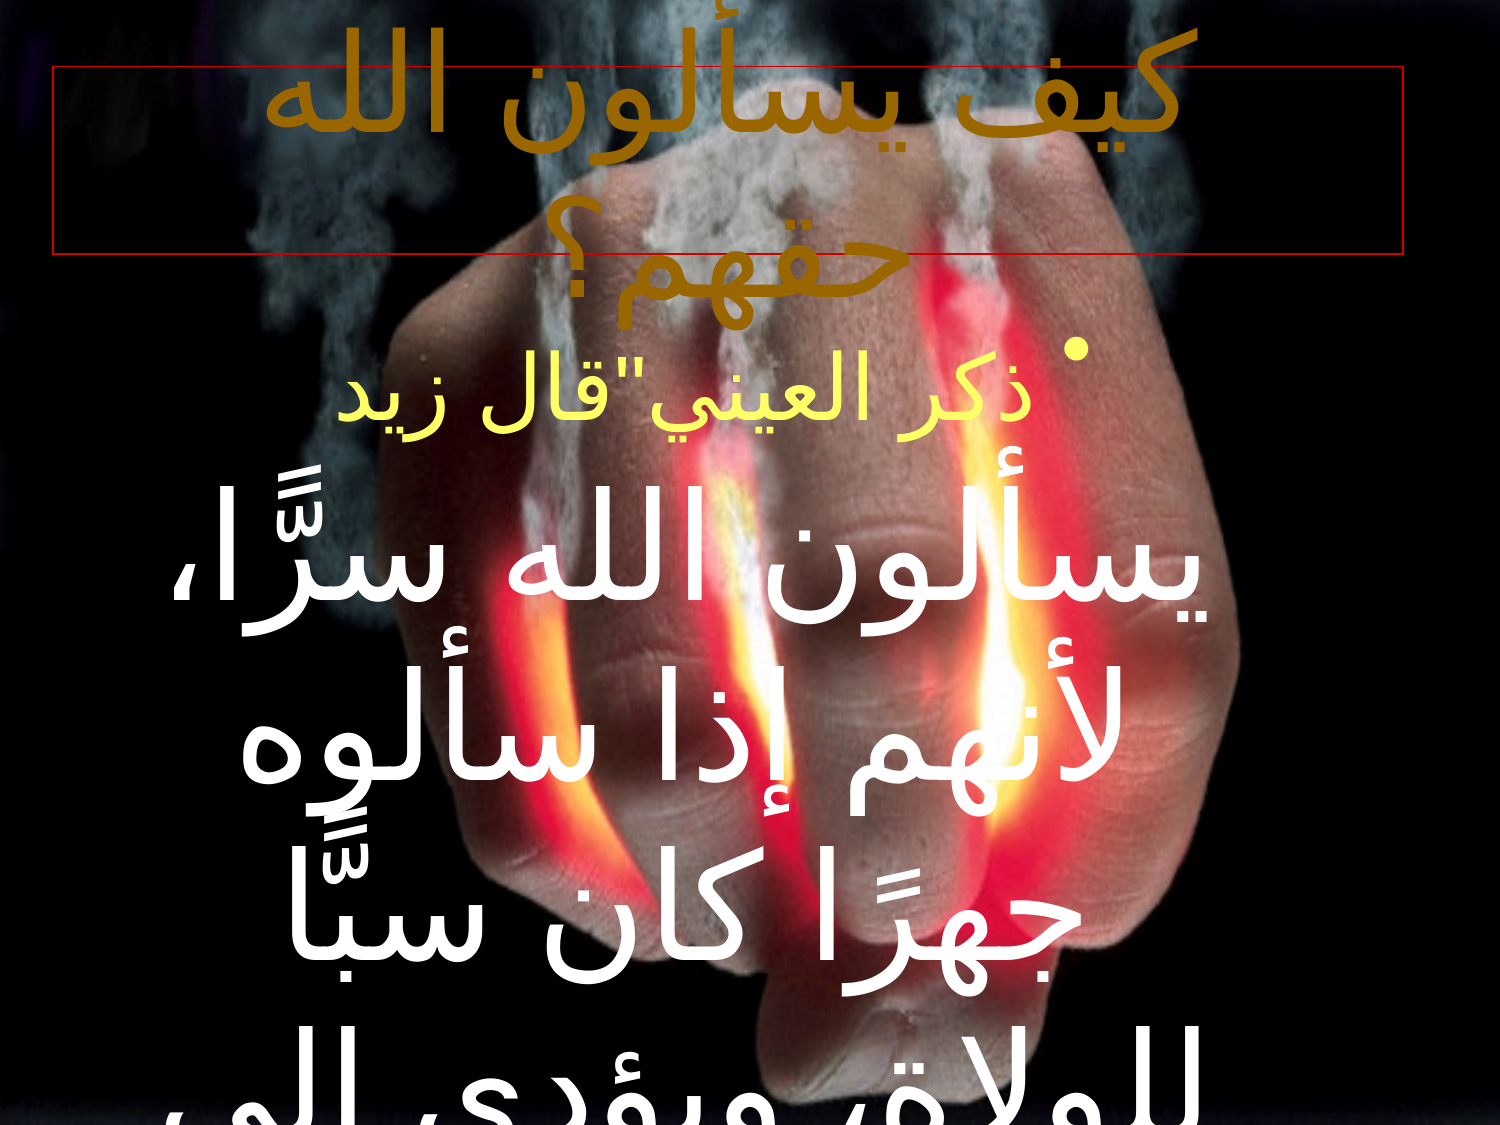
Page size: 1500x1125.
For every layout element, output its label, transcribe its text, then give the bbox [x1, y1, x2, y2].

list ذكر العيني"قال زيد يسألون الله سرًّا، لأنهم إذا سألوه جهرًا كان سبًّا للولاة، ويؤدي إلى الفتنة“ [74, 262, 1353, 1006]
title كيف يسألون الله حقهم؟ [52, 66, 1404, 255]
picture [0, 0, 1500, 1125]
